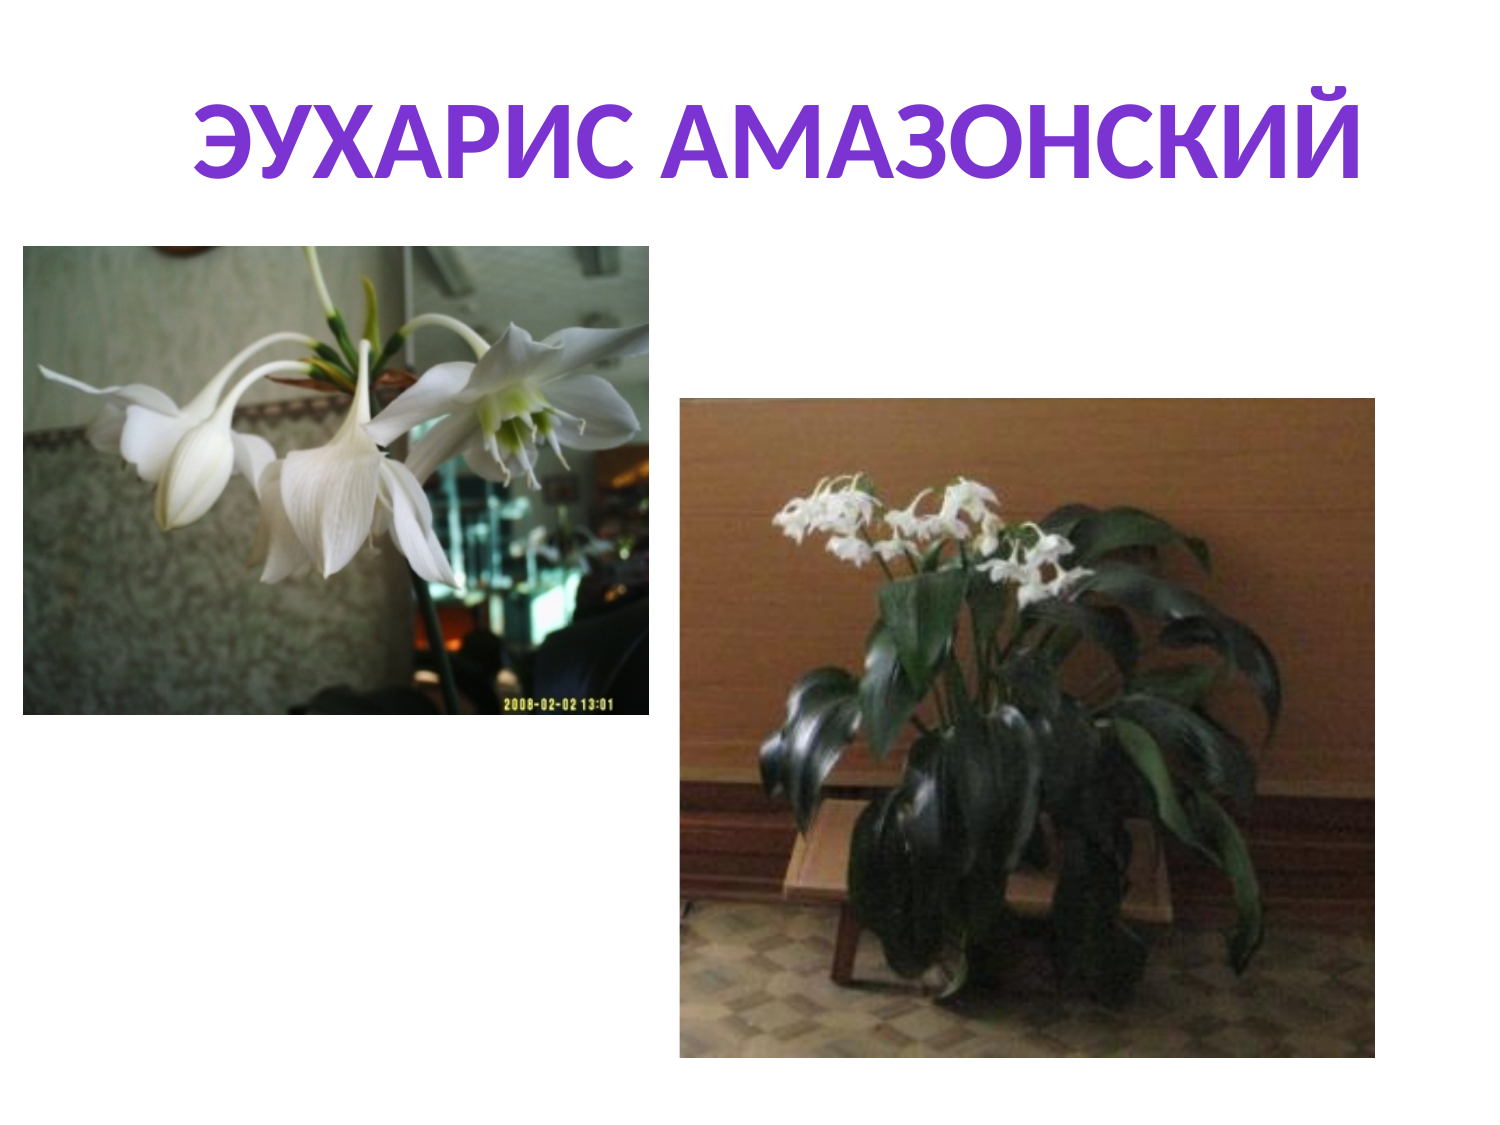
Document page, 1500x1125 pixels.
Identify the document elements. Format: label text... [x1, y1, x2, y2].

text_box Эухарис амазонский [128, 58, 1430, 209]
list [23, 245, 649, 716]
picture [679, 398, 1376, 1058]
